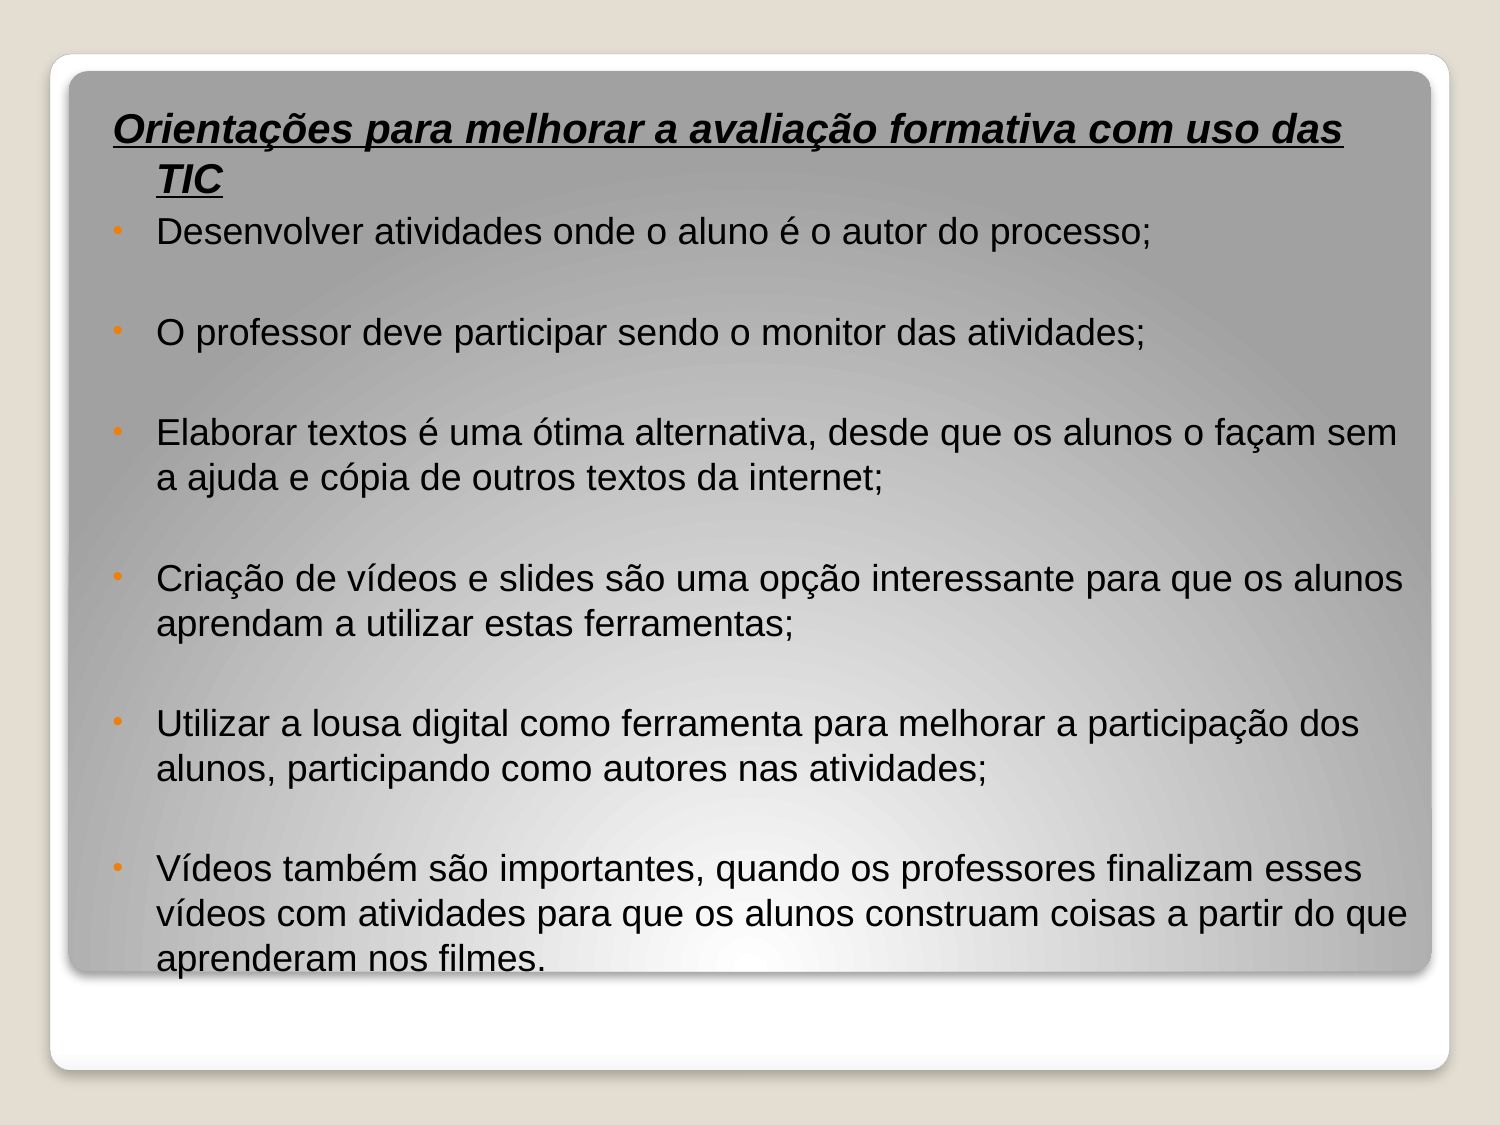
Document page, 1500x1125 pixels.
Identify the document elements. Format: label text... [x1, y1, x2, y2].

list Orientações para melhorar a avaliação formativa com uso das TIC Desenvolver atividades onde o aluno é o autor do processo; O professor deve participar sendo o monitor das atividades; Elaborar textos é uma ótima alternativa, desde que os alunos o façam sem a ajuda e cópia de outros textos da internet; Criação de vídeos e slides são uma opção interessante para que os alunos aprendam a utilizar estas ferramentas; Utilizar a lousa digital como ferramenta para melhorar a participação dos alunos, participando como autores nas atividades; Vídeos também são importantes, quando os professores finalizam esses vídeos com atividades para que os alunos construam coisas a partir do que aprenderam nos filmes. [82, 86, 1425, 1055]
